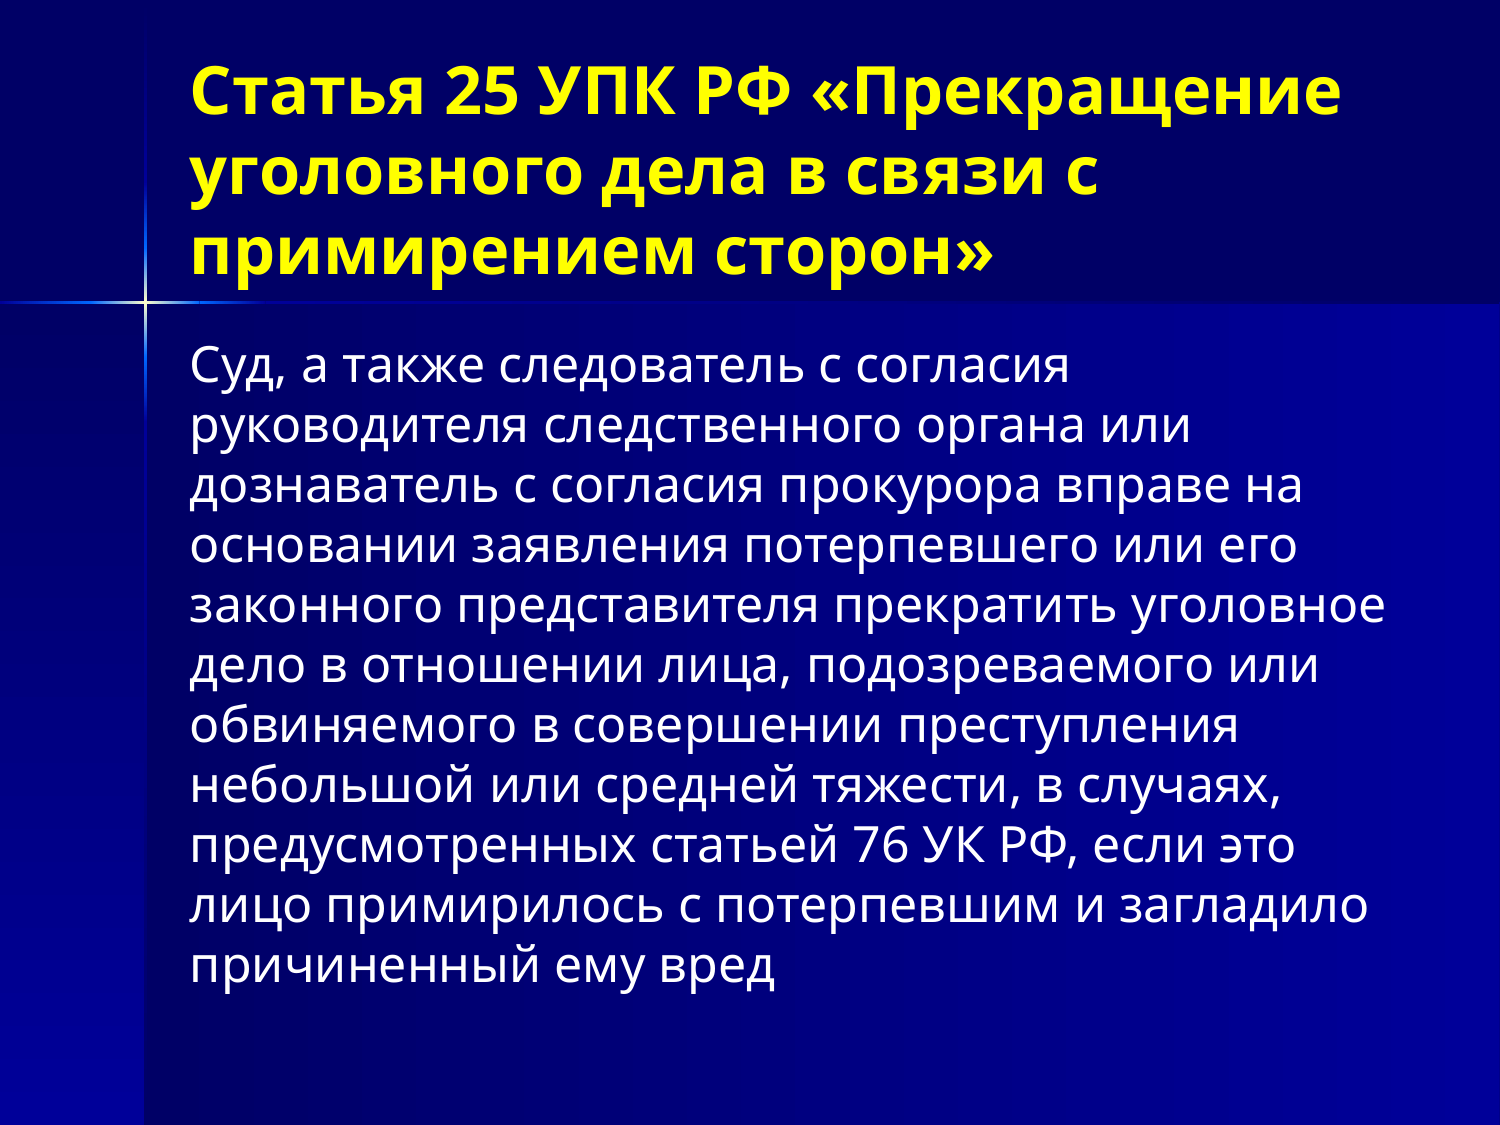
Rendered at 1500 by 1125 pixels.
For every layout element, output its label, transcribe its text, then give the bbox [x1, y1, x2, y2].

list Суд, а также следователь с согласия руководителя следственного органа или дознаватель с согласия прокурора вправе на основании заявления потерпевшего или его законного представителя прекратить уголовное дело в отношении лица, подозреваемого или обвиняемого в совершении преступления небольшой или средней тяжести, в случаях, предусмотренных статьей 76 УК РФ, если это лицо примирилось с потерпевшим и загладило причиненный ему вред [174, 324, 1413, 1000]
title Статья 25 УПК РФ «Прекращение уголовного дела в связи с примирением сторон» [174, 50, 1413, 285]
